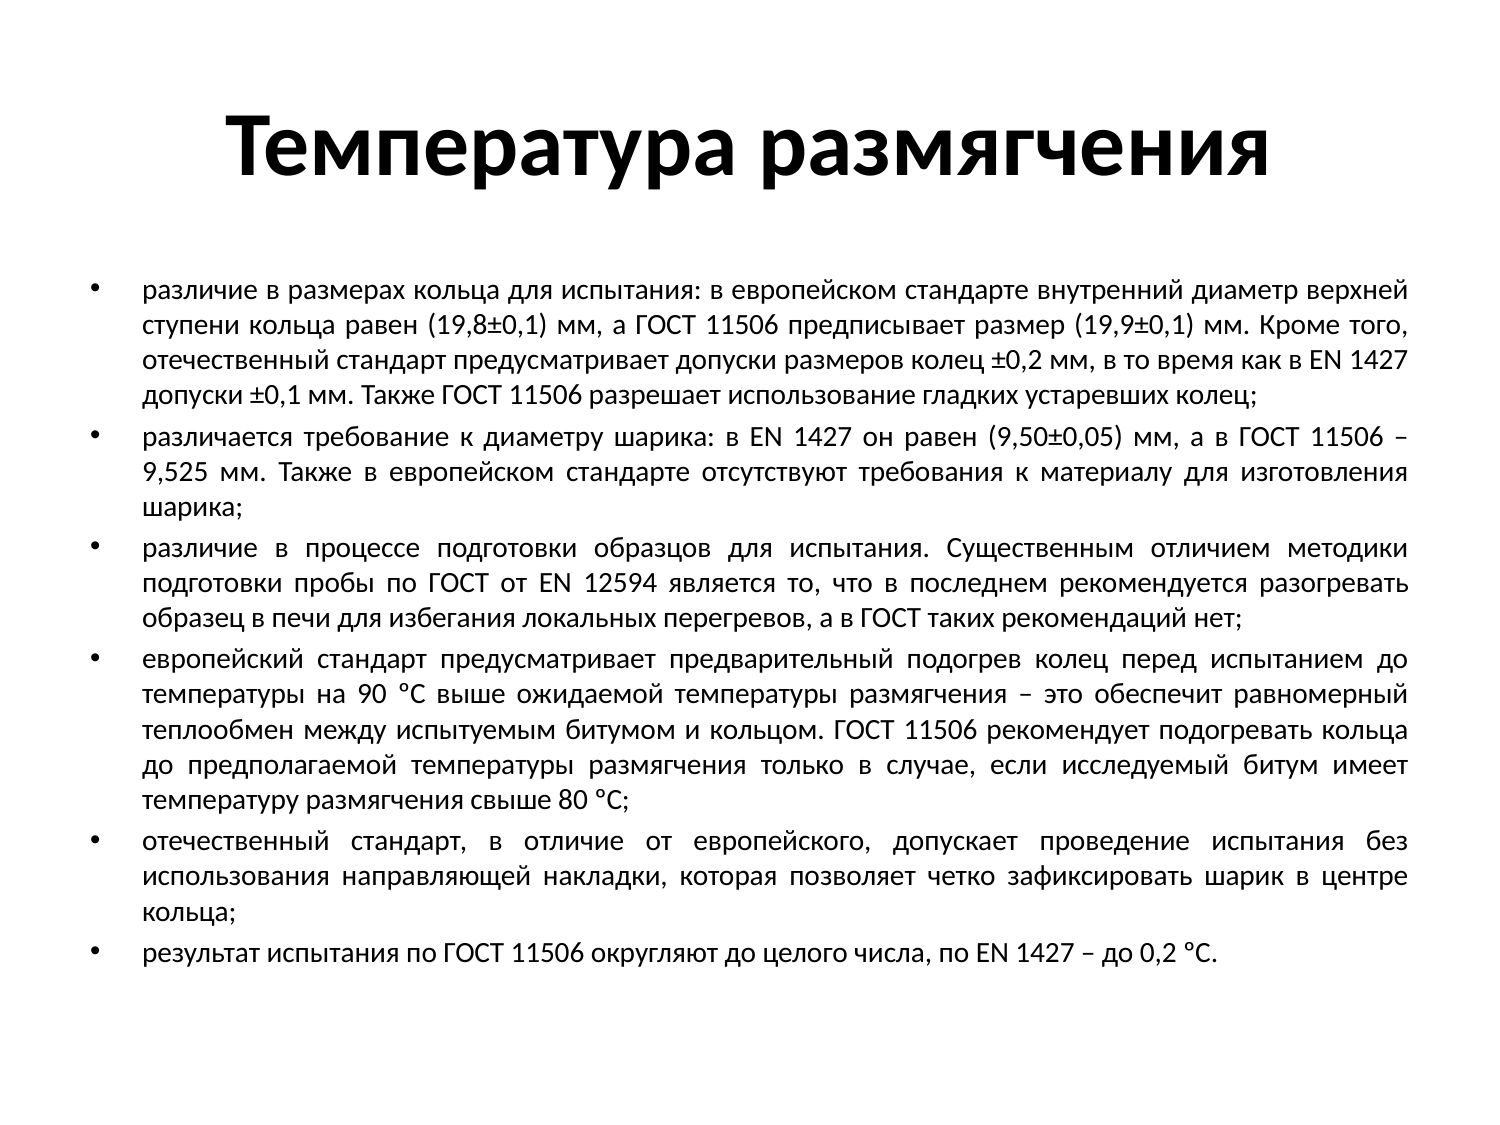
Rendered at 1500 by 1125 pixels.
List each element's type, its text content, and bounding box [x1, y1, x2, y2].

title Температура размягчения [75, 45, 1425, 233]
list различие в размерах кольца для испытания: в европейском стандарте внутренний диаметр верхней ступени кольца равен (19,8±0,1) мм, а ГОСТ 11506 предписывает размер (19,9±0,1) мм. Кроме того, отечественный стандарт предусматривает допуски размеров колец ±0,2 мм, в то время как в EN 1427 допуски ±0,1 мм. Также ГОСТ 11506 разрешает использование гладких устаревших колец; различается требование к диаметру шарика: в EN 1427 он равен (9,50±0,05) мм, а в ГОСТ 11506 – 9,525 мм. Также в европейском стандарте отсутствуют требования к материалу для изготовления шарика; различие в процессе подготовки образцов для испытания. Существенным отличием методики подготовки пробы по ГОСТ от EN 12594 является то, что в последнем рекомендуется разогревать образец в печи для избегания локальных перегревов, а в ГОСТ таких рекомендаций нет; европейский стандарт предусматривает предварительный подогрев колец перед испытанием до температуры на 90 ºС выше ожидаемой температуры размягчения – это обеспечит равномерный теплообмен между испытуемым битумом и кольцом. ГОСТ 11506 рекомендует подогревать кольца до предполагаемой температуры размягчения только в случае, если исследуемый битум имеет температуру размягчения свыше 80 ºС; отечественный стандарт, в отличие от европейского, допускает проведение испытания без использования направляющей накладки, которая позволяет четко зафиксировать шарик в центре кольца; результат испытания по ГОСТ 11506 округляют до целого числа, по EN 1427 – до 0,2 ºС. [75, 262, 1425, 1005]
